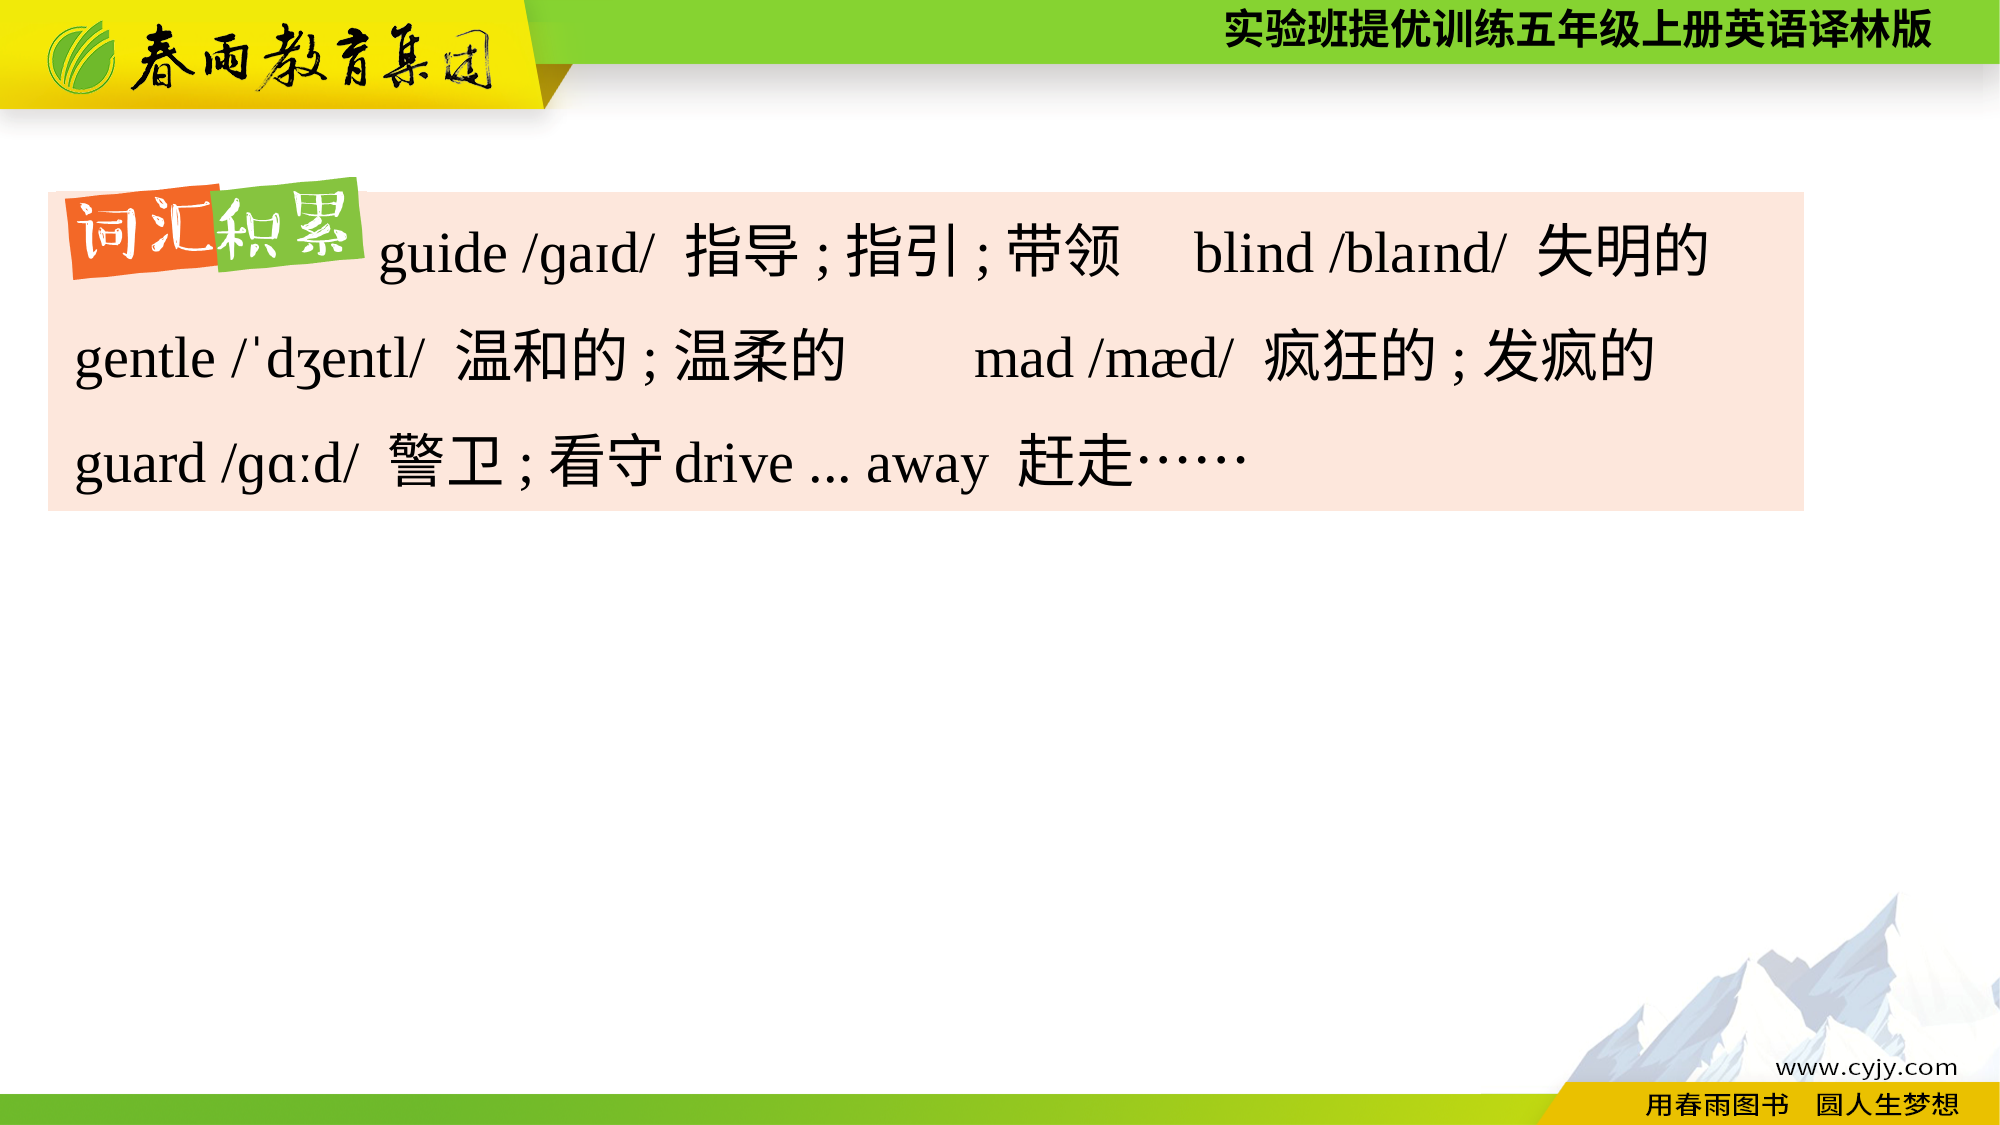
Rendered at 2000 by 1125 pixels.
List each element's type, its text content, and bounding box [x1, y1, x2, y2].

list guide /ɡaɪd/ 指导;指引;带领 blind /blaɪnd/ 失明的 gentle /ˈdʒentl/ 温和的;温柔的 mad /mæd/ 疯狂的;发疯的 guard /ɡɑːd/ 警卫;看守 drive ... away 赶走…… [59, 171, 1944, 492]
picture [0, 0, 2000, 1125]
